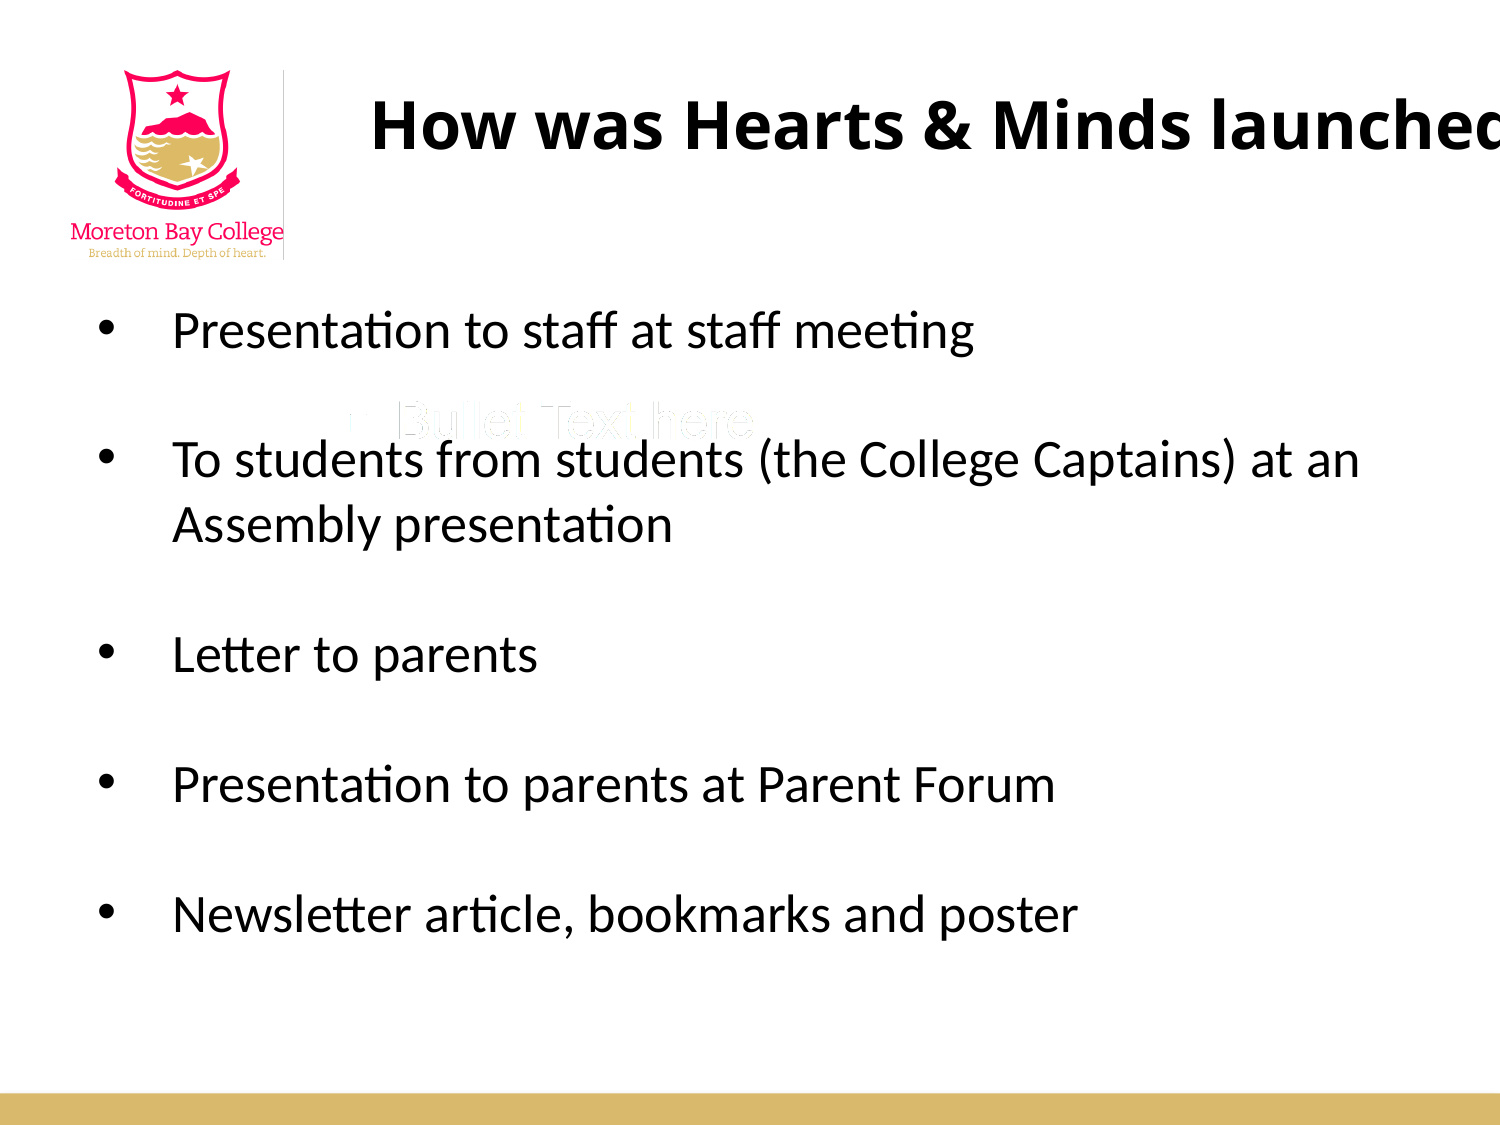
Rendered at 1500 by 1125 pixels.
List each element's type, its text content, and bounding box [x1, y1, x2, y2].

text_box Presentation to staff at staff meeting To students from students (the College Captains) at an Assembly presentation Letter to parents Presentation to parents at Parent Forum Newsletter article, bookmarks and poster [82, 286, 1422, 951]
title How was Hearts & Minds launched? [354, 63, 1500, 251]
picture [0, 0, 1500, 1093]
